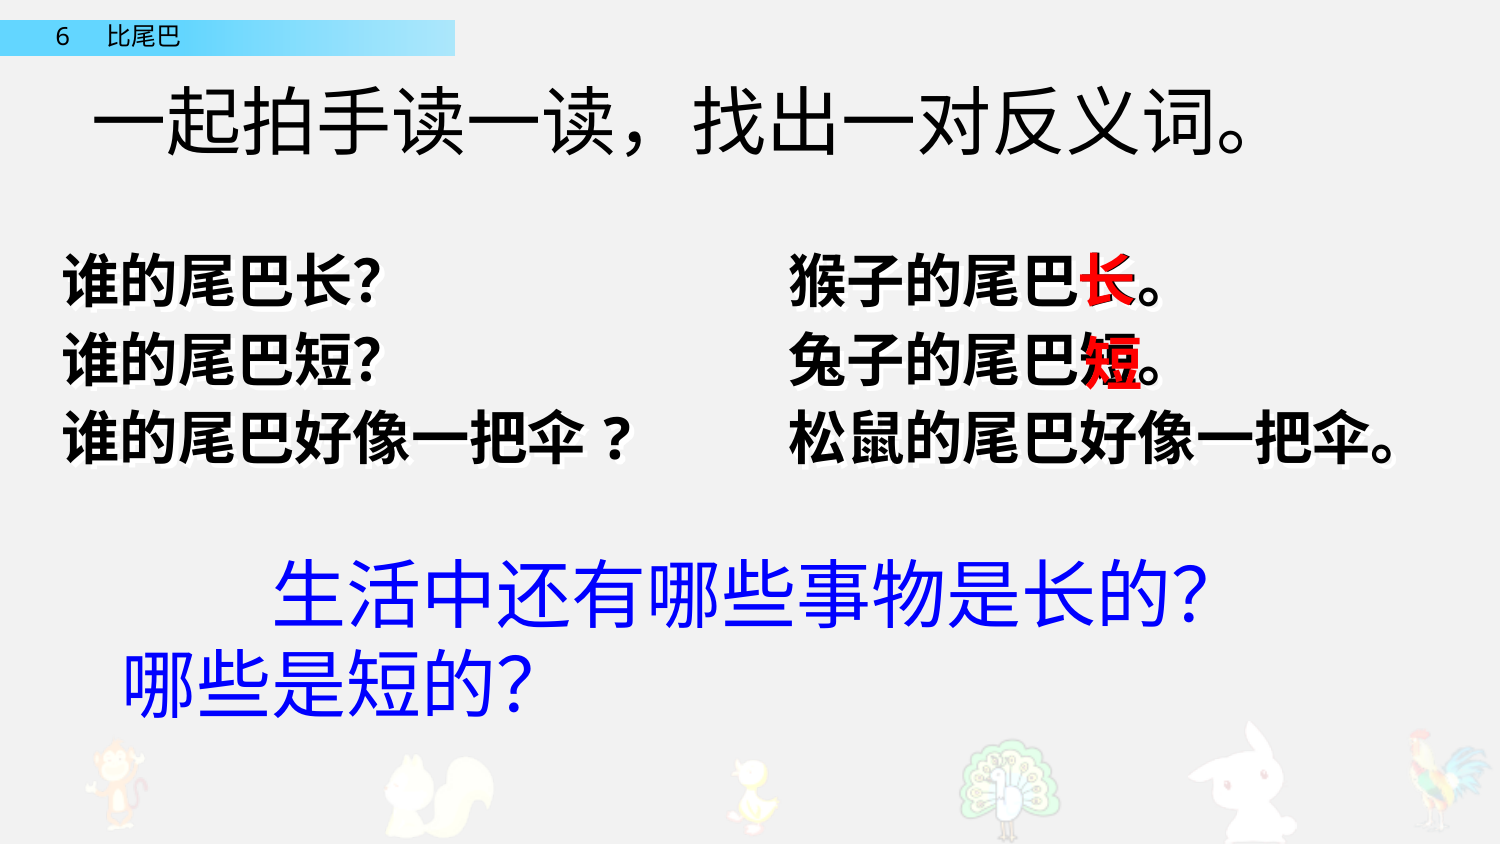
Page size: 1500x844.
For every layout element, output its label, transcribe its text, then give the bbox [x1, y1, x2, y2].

text_box 长 [1062, 236, 1151, 322]
text_box 短 [1069, 320, 1158, 405]
text_box 猴子的尾巴长。 兔子的尾巴短。 松鼠的尾巴好像一把伞。 [773, 256, 1471, 477]
text_box 一起拍手读一读，找出一对反义词。 [76, 67, 1258, 172]
text_box 谁的尾巴长？ 谁的尾巴短？ 谁的尾巴好像一把伞? [46, 256, 715, 477]
text_box 生活中还有哪些事物是长的？哪些是短的？ [106, 539, 1288, 735]
